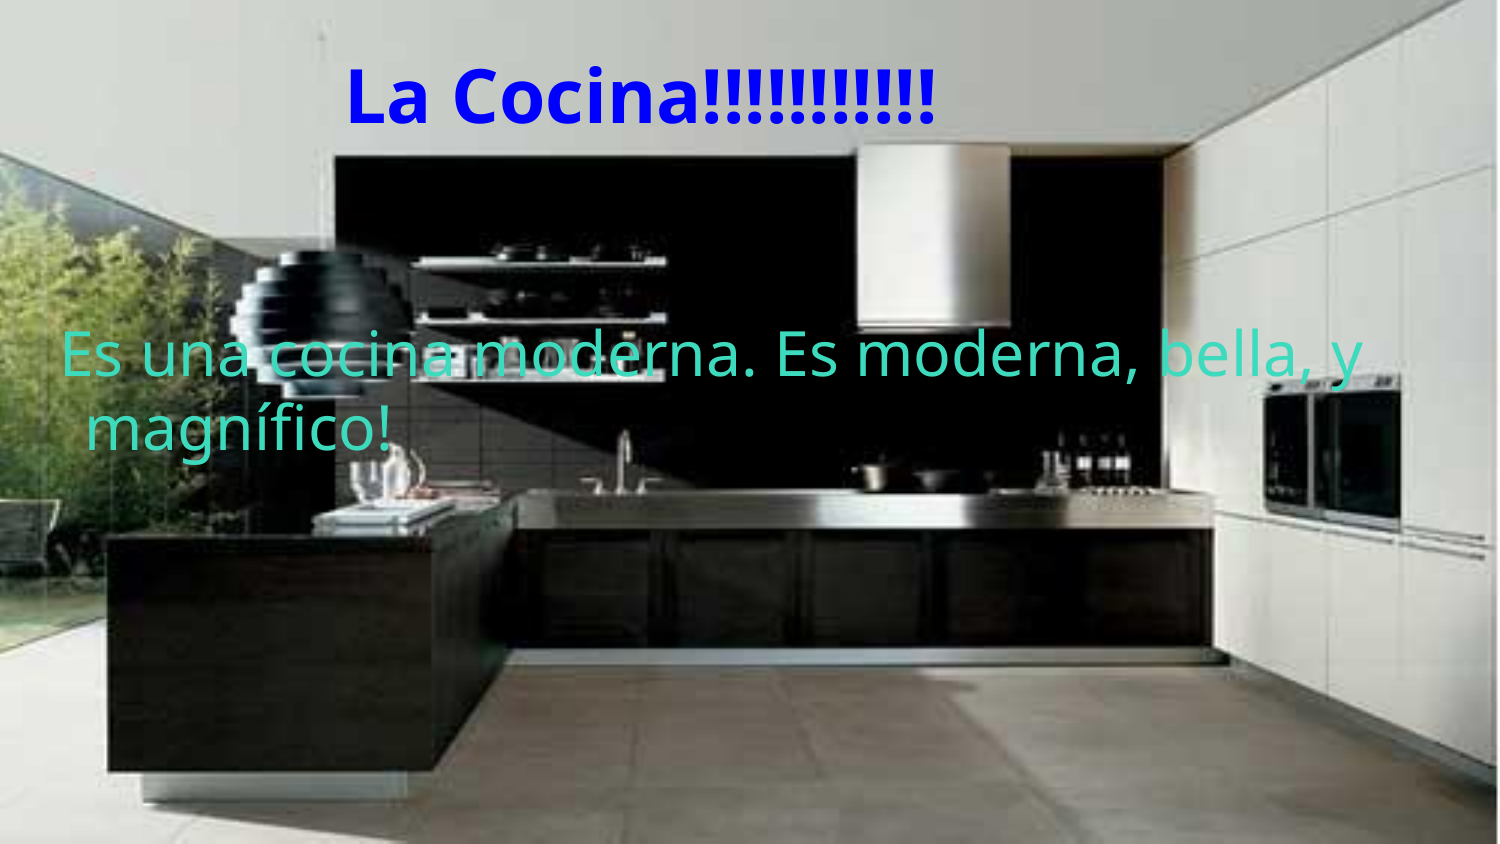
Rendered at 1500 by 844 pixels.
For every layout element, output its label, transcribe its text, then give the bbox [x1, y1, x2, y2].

picture [0, 0, 1500, 844]
title La Cocina!!!!!!!!!!! [329, 13, 966, 154]
list Es una cocina moderna. Es moderna, bella, y magnífico! [12, 298, 1425, 407]
